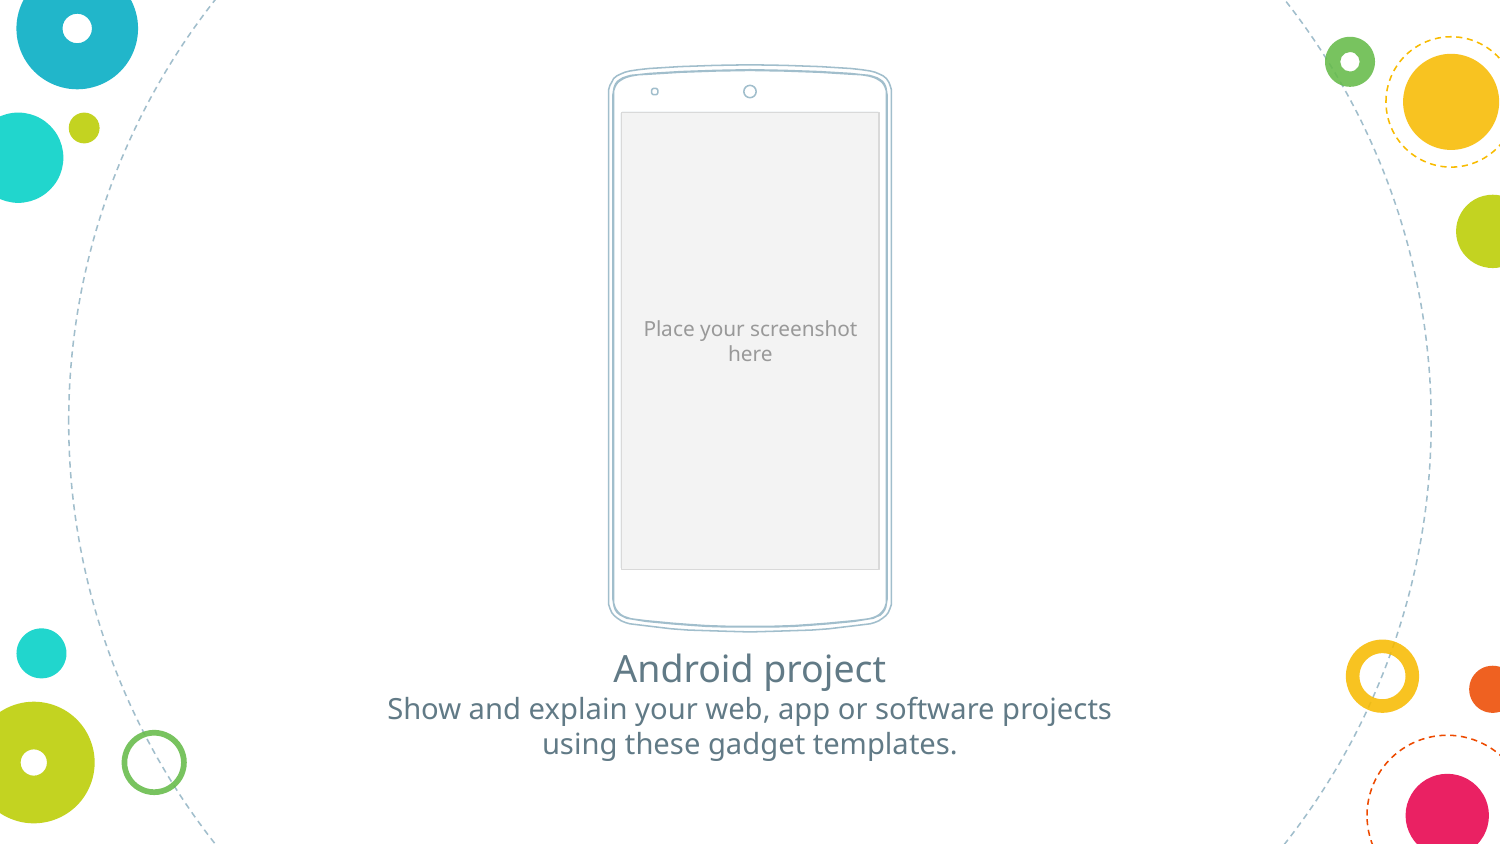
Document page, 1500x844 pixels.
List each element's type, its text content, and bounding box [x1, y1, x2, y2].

list Android project Show and explain your web, app or software projects using these gadget templates. [342, 630, 1158, 832]
text_box [608, 64, 892, 630]
text_box Place your screenshot here [621, 112, 879, 570]
